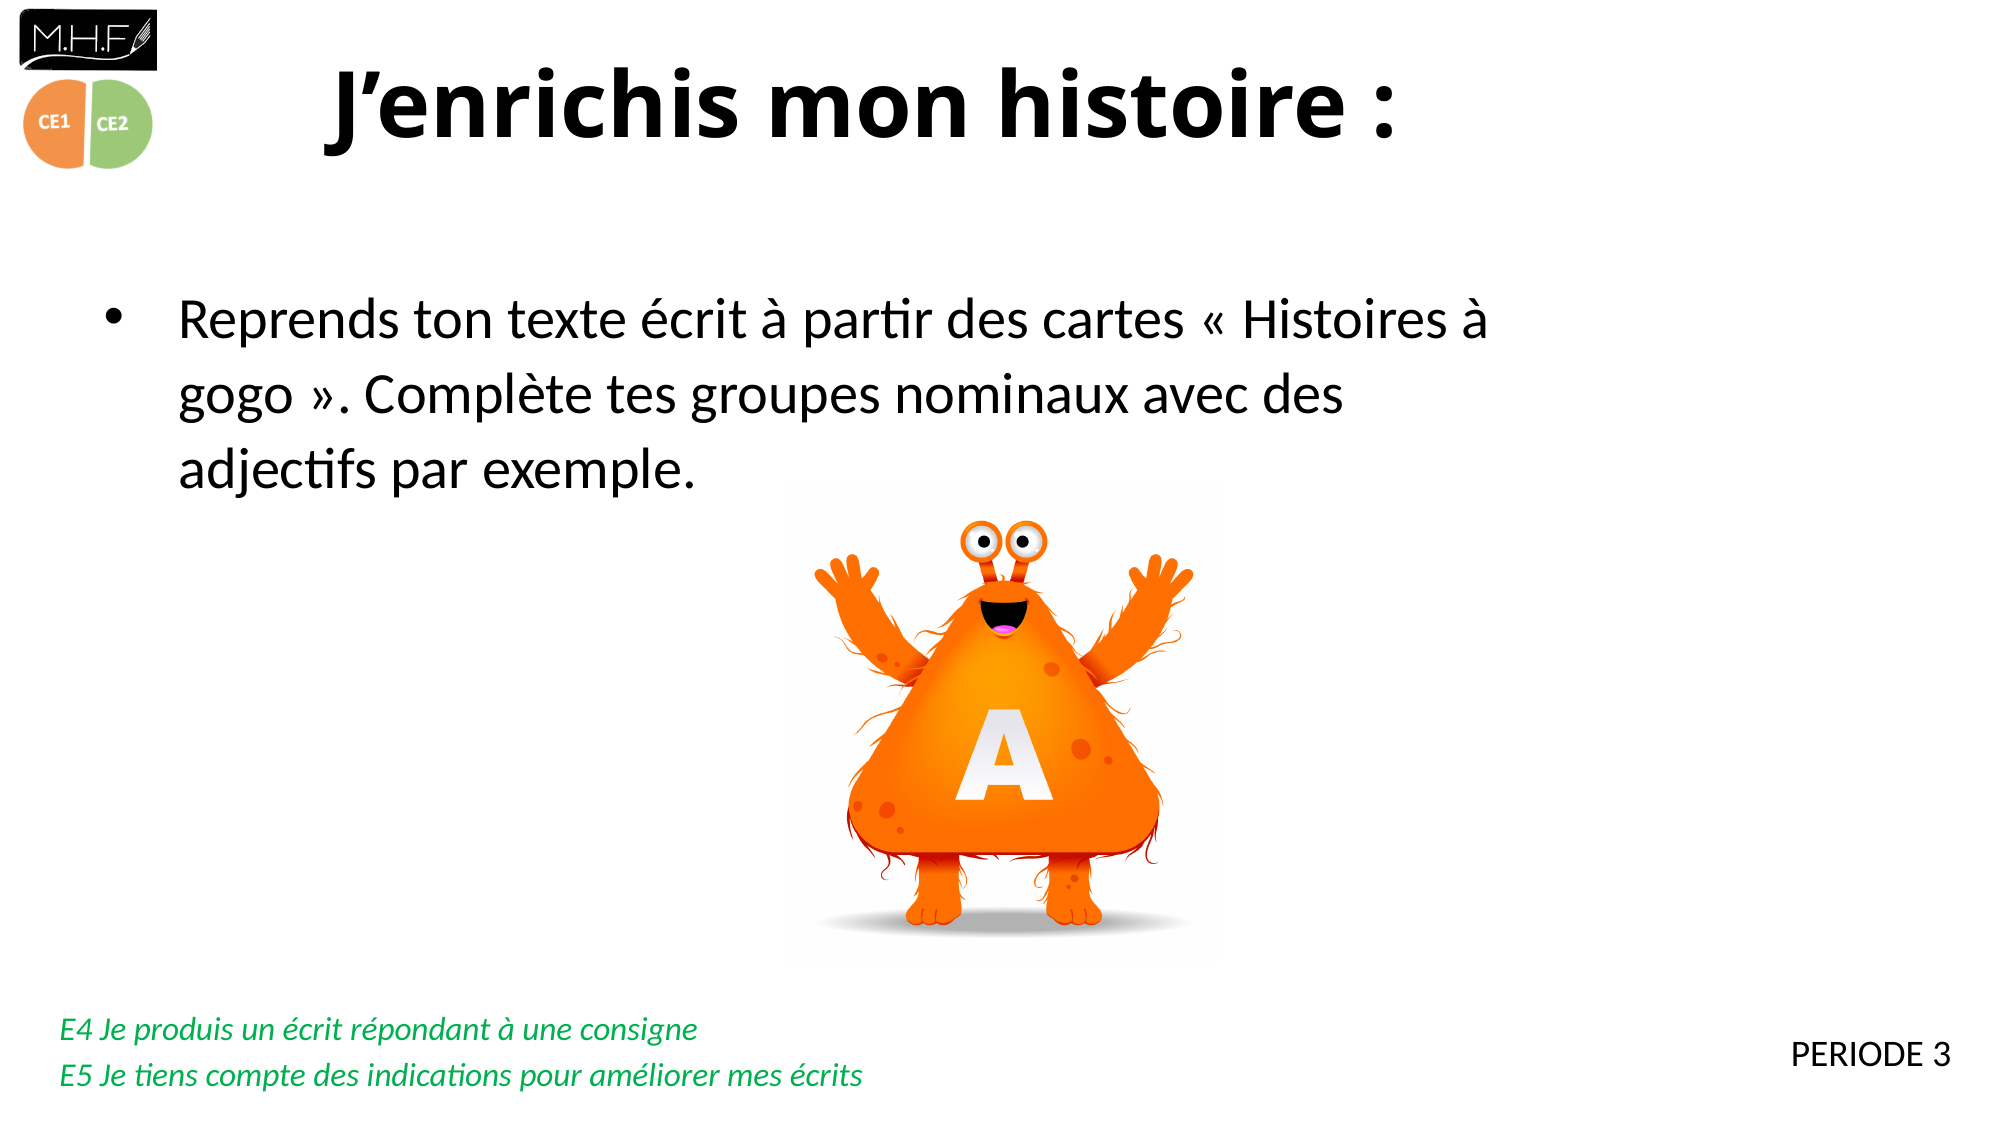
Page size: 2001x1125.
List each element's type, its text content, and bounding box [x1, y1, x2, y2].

text_box Reprends ton texte écrit à partir des cartes « Histoires à gogo ». Complète tes groupes nominaux avec des adjectifs par exemple. [88, 207, 1508, 569]
title J’enrichis mon histoire : [316, 0, 1863, 218]
picture [1, 7, 177, 207]
text_box E4 Je produis un écrit répondant à une consigne E5 Je tiens compte des indications pour améliorer mes écrits [44, 999, 1346, 1105]
text_box PERIODE 3 [1362, 1021, 1967, 1082]
picture [782, 481, 1218, 963]
